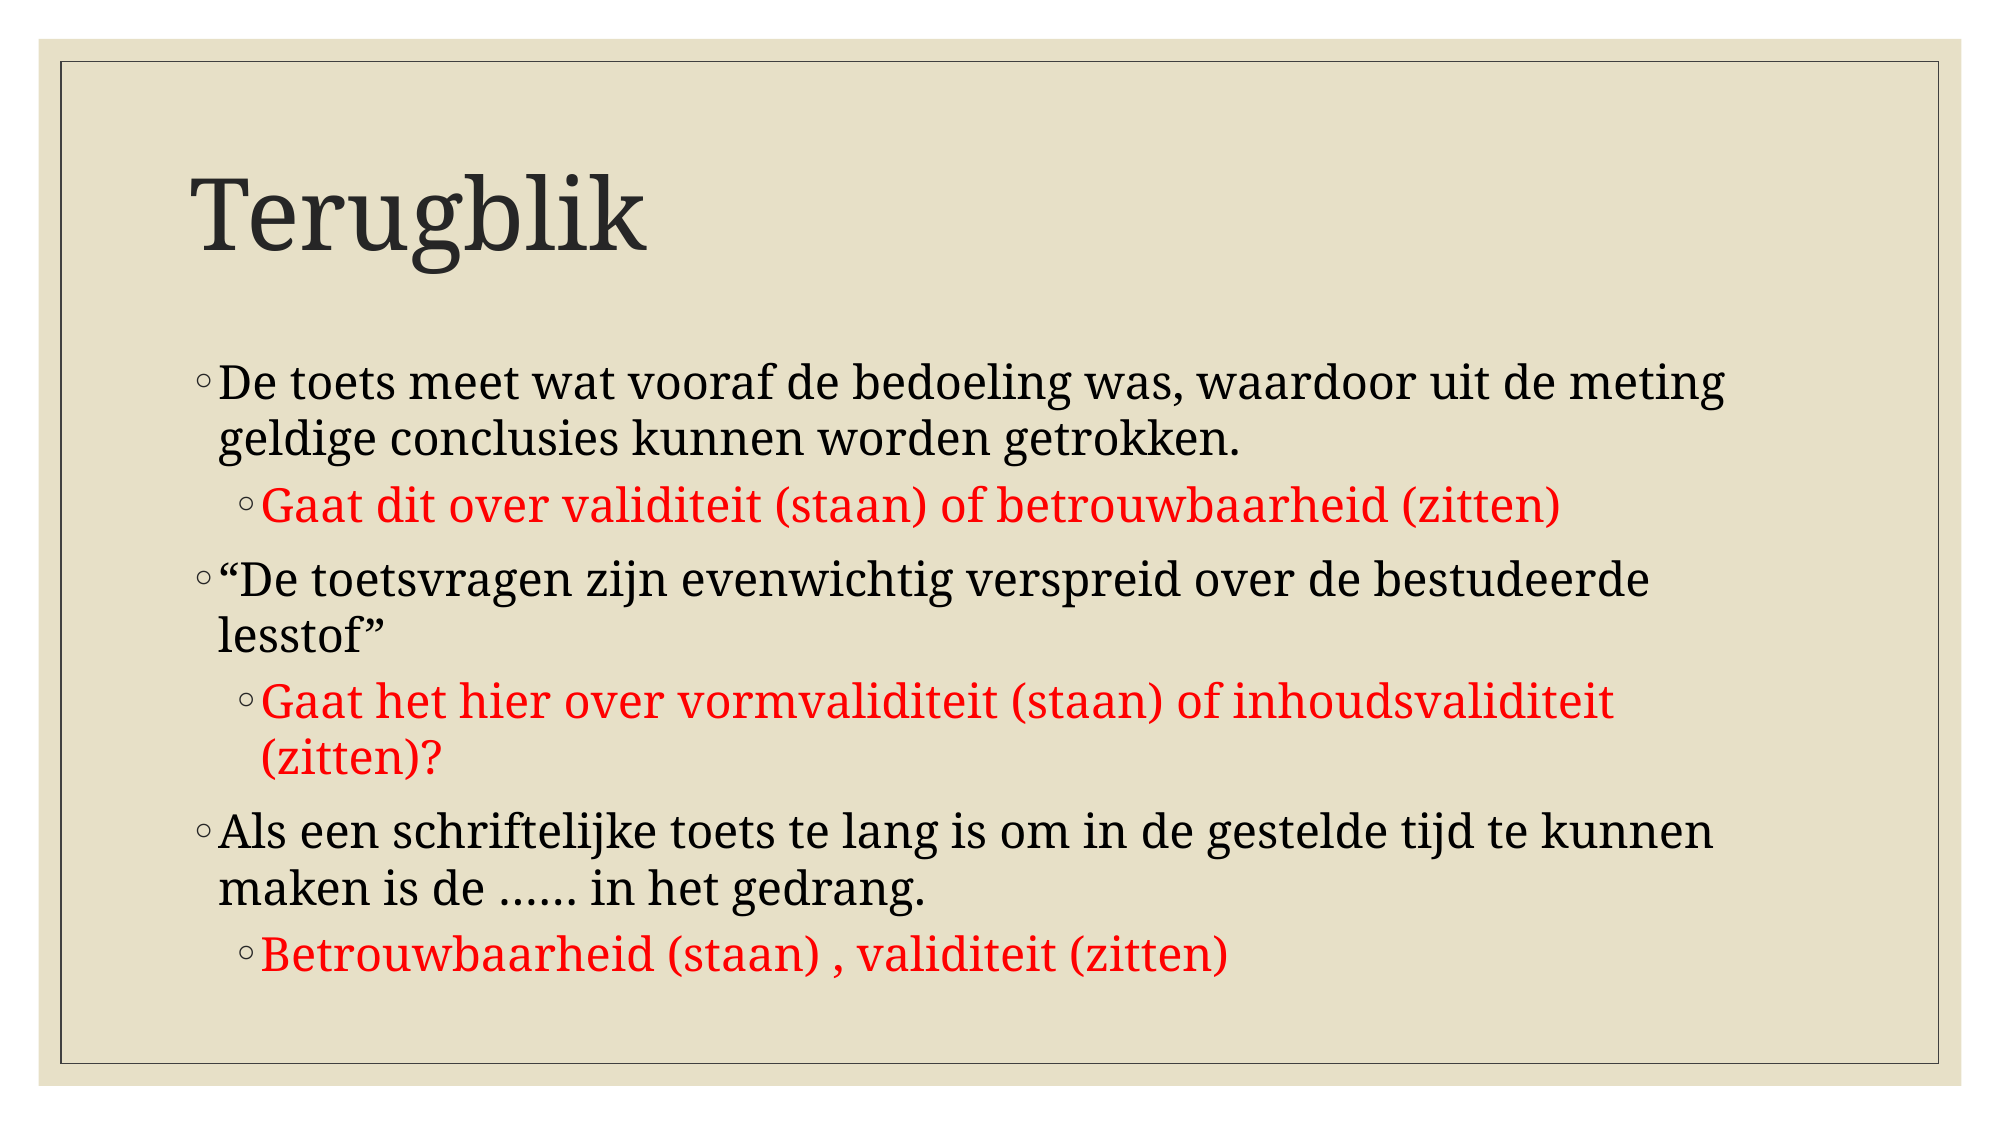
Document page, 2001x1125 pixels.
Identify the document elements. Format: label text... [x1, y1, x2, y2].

title Terugblik [174, 105, 1825, 331]
list De toets meet wat vooraf de bedoeling was, waardoor uit de meting geldige conclusies kunnen worden getrokken. Gaat dit over validiteit (staan) of betrouwbaarheid (zitten) “De toetsvragen zijn evenwichtig verspreid over de bestudeerde lesstof” Gaat het hier over vormvaliditeit (staan) of inhoudsvaliditeit (zitten)? Als een schriftelijke toets te lang is om in de gestelde tijd te kunnen maken is de …… in het gedrang. Betrouwbaarheid (staan) , validiteit (zitten) [174, 345, 1825, 990]
